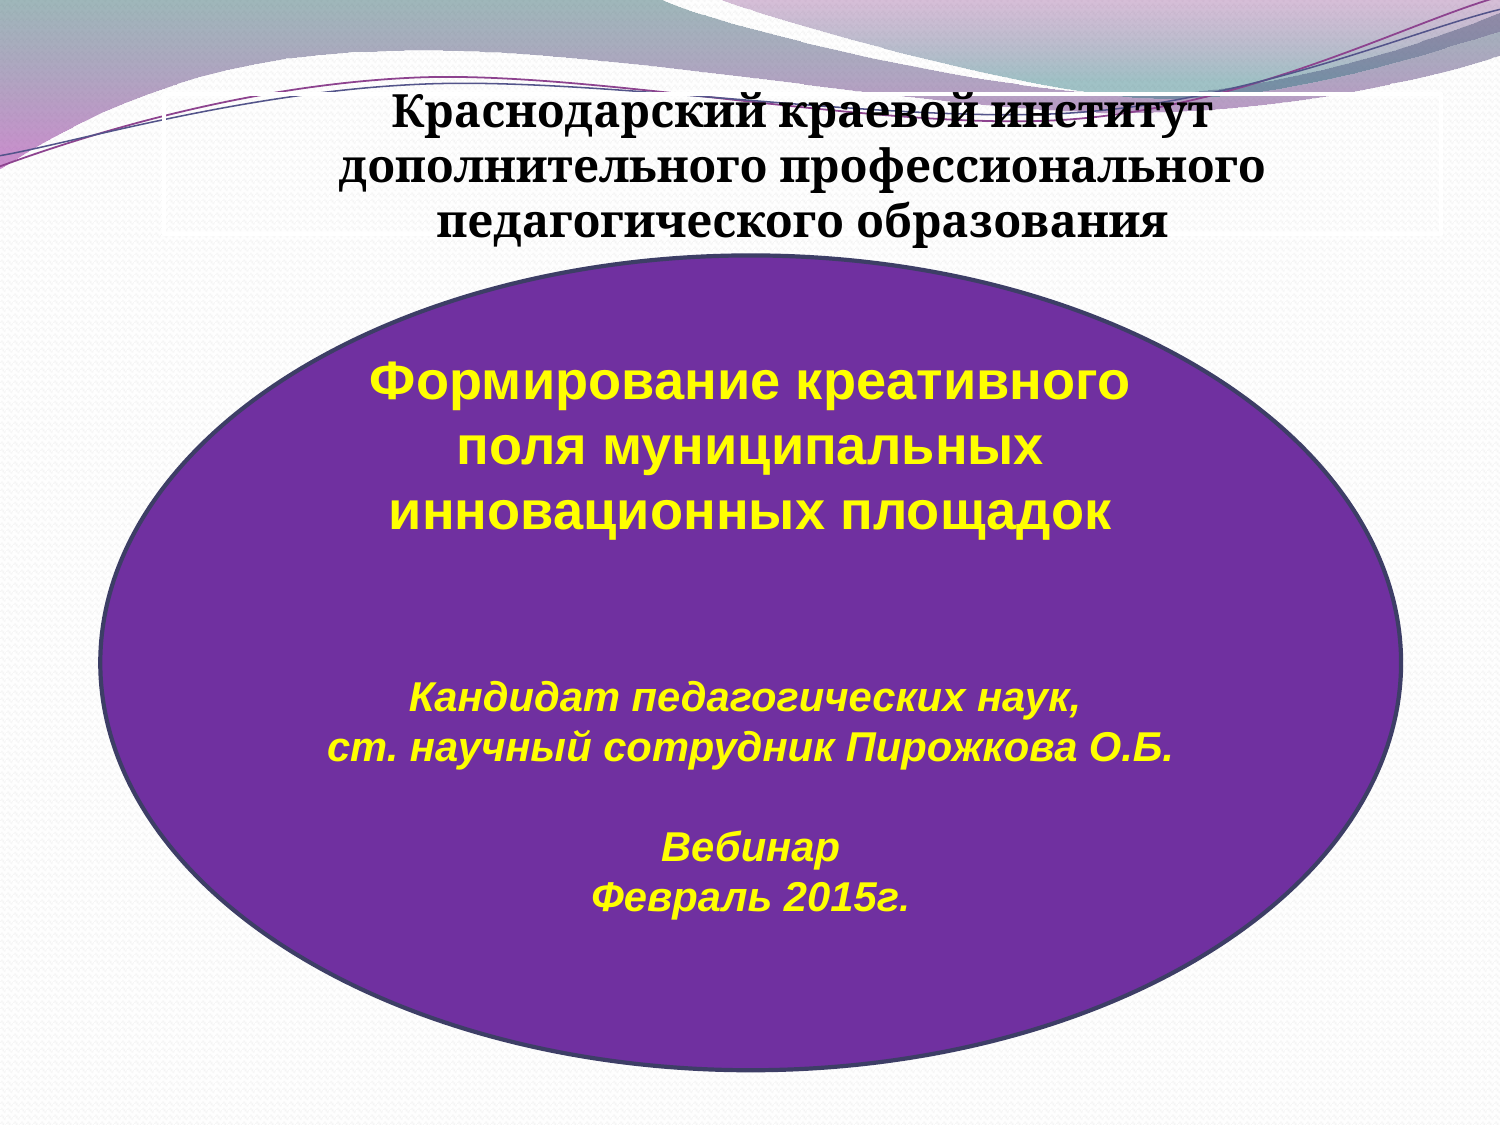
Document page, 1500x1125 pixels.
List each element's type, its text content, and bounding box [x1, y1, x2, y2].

text_box Краснодарский краевой институт дополнительного профессионального педагогического образования [162, 92, 1443, 236]
text_box Формирование креативного поля муниципальных инновационных площадок Кандидат педагогических наук, ст. научный сотрудник Пирожкова О.Б. Вебинар Февраль 2015г. [98, 253, 1404, 1073]
